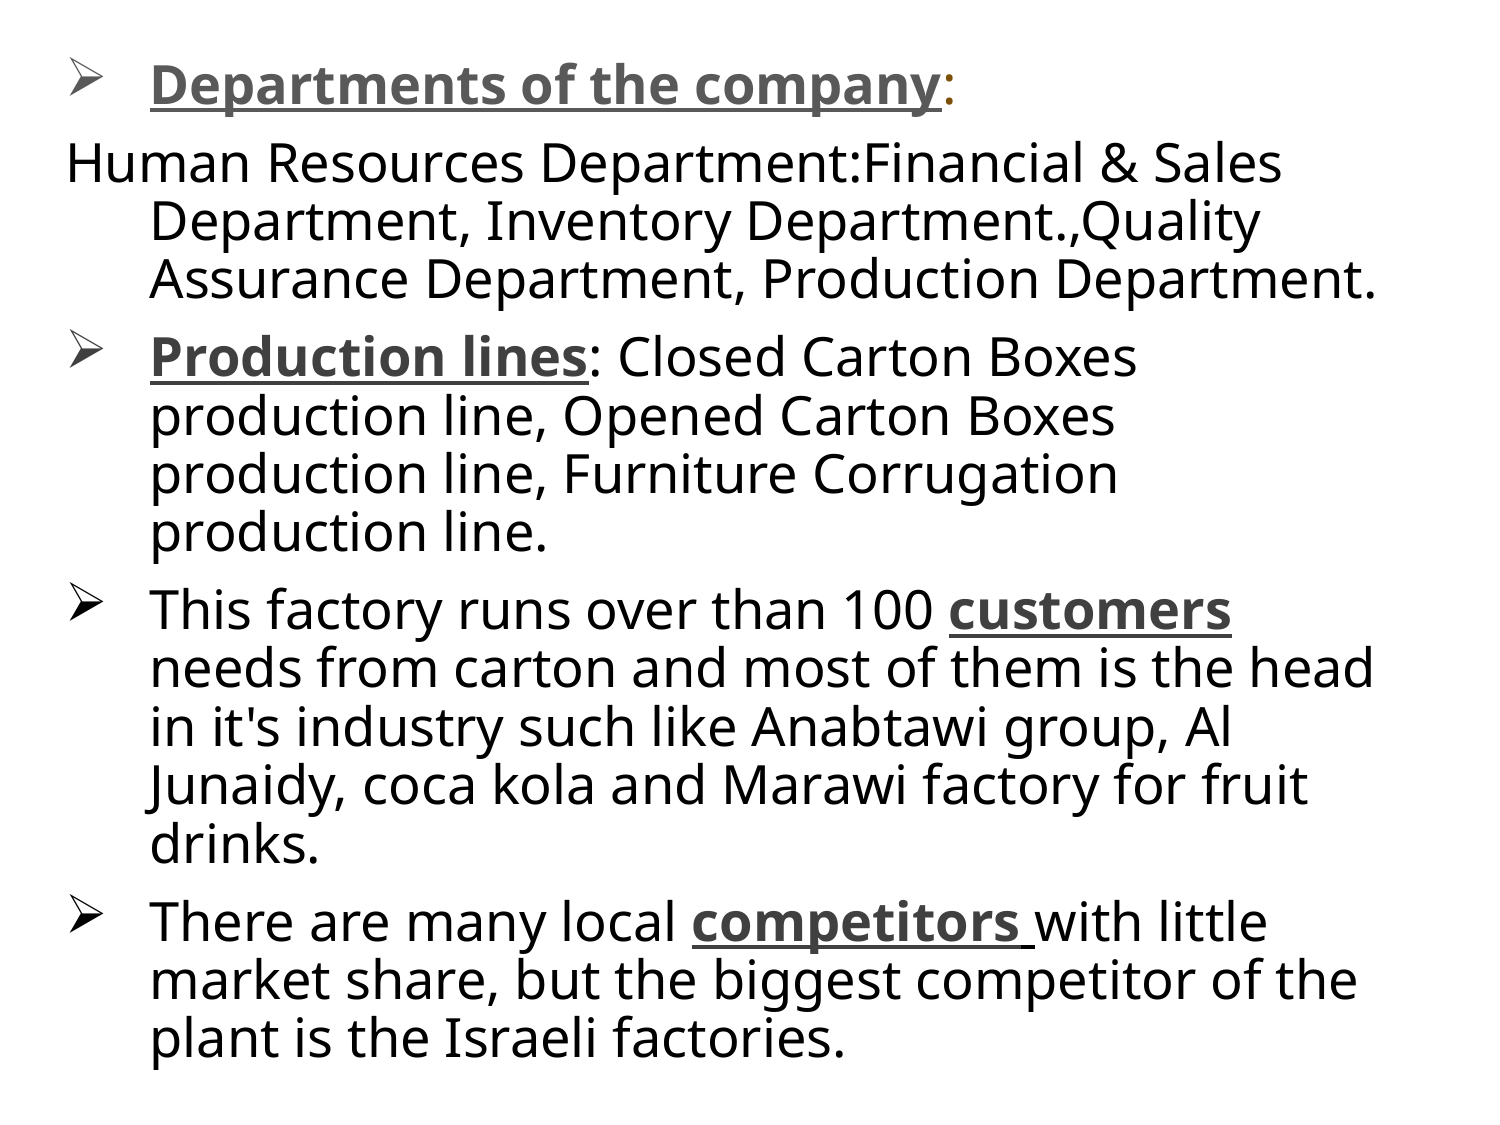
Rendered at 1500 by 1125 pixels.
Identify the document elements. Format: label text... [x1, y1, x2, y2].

list Departments of the company: Human Resources Department:Financial & Sales Department, Inventory Department.,Quality Assurance Department, Production Department. Production lines: Closed Carton Boxes production line, Opened Carton Boxes production line, Furniture Corrugation production line. This factory runs over than 100 customers needs from carton and most of them is the head in it's industry such like Anabtawi group, Al Junaidy, coca kola and Marawi factory for fruit drinks. There are many local competitors with little market share, but the biggest competitor of the plant is the Israeli factories. [50, 50, 1400, 1100]
